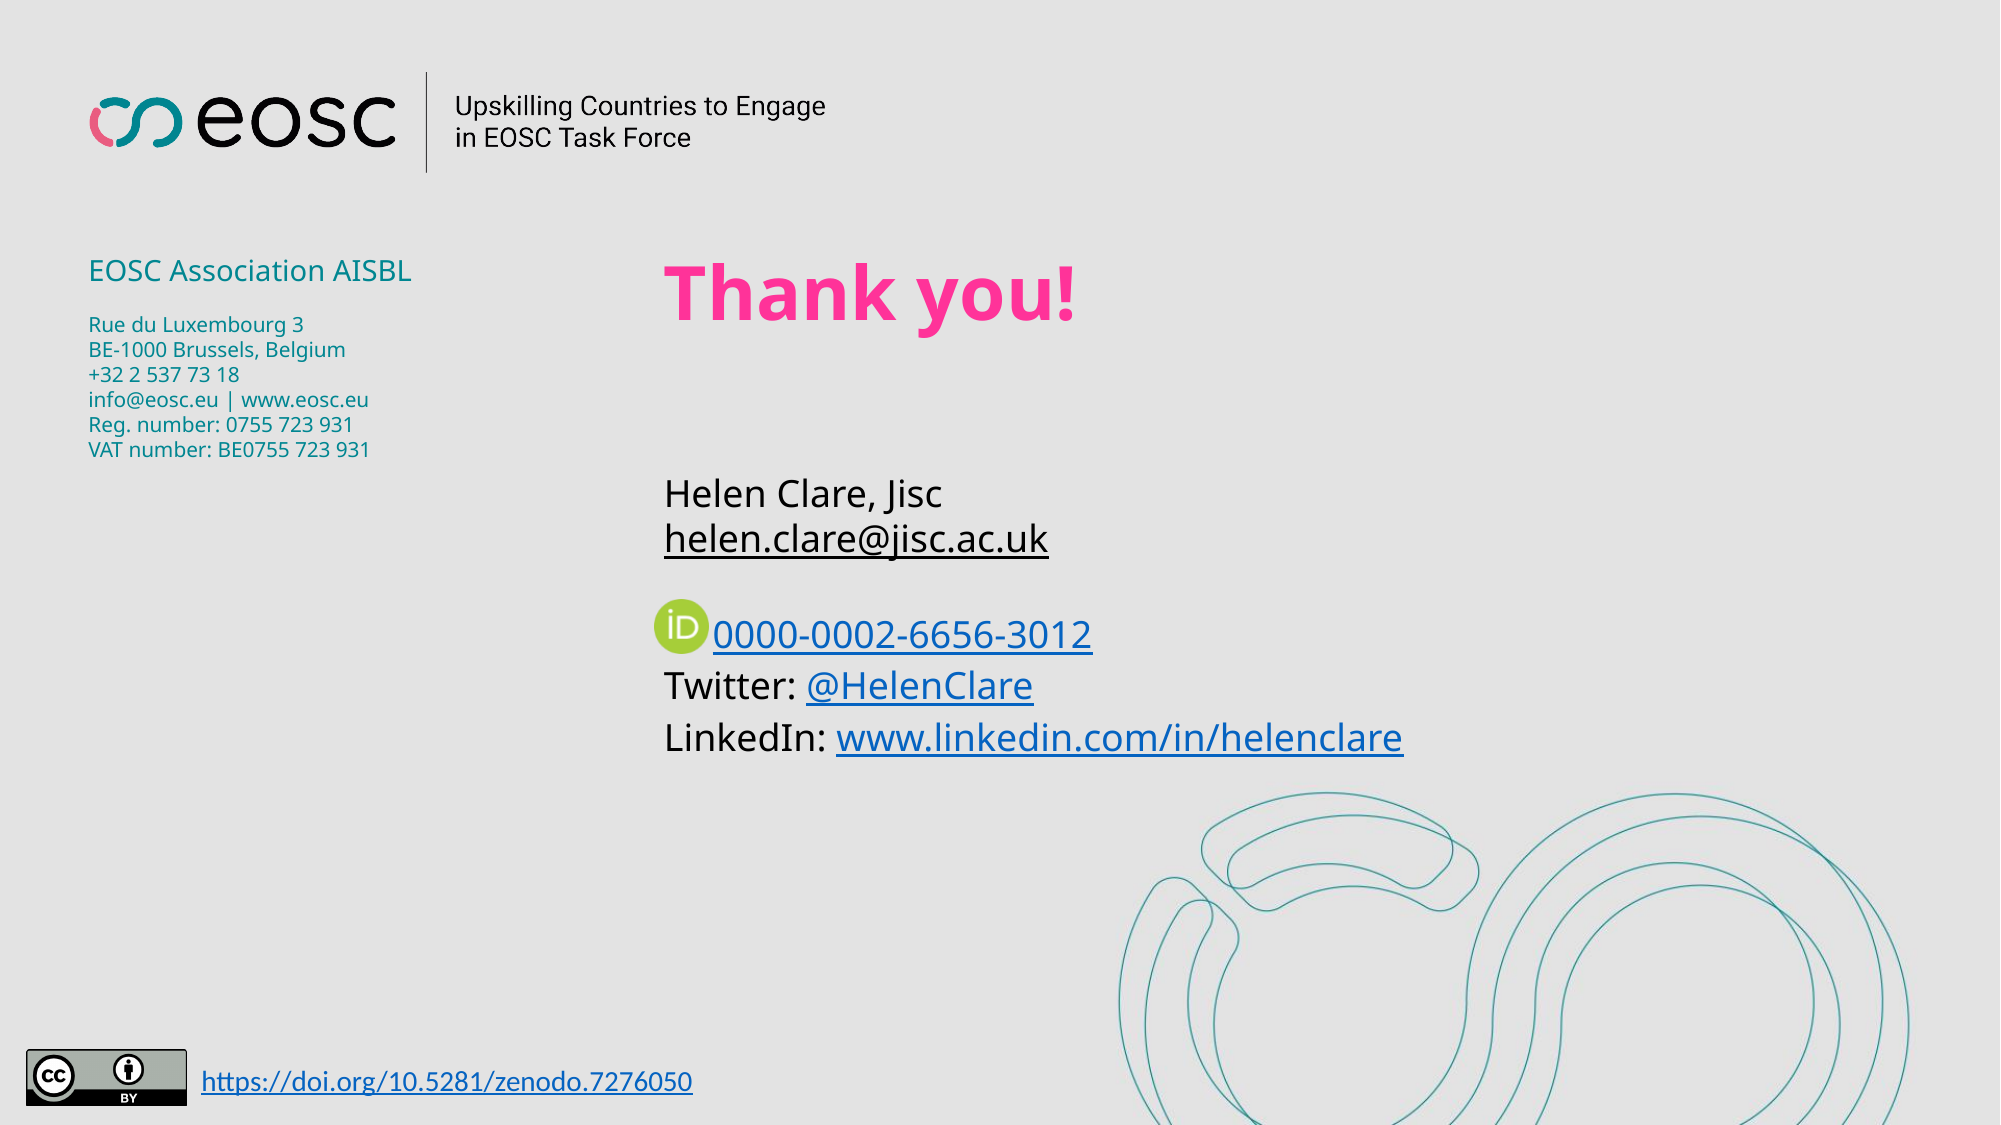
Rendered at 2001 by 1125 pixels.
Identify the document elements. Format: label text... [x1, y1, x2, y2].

picture [0, 0, 2000, 1125]
text_box Thank you! Helen Clare, Jisc helen.clare@jisc.ac.uk 0000-0002-6656-3012 Twitter: @HelenClare LinkedIn: www.linkedin.com/in/helenclare [648, 238, 1549, 807]
text_box https://doi.org/10.5281/zenodo.7276050 [190, 1054, 734, 1105]
